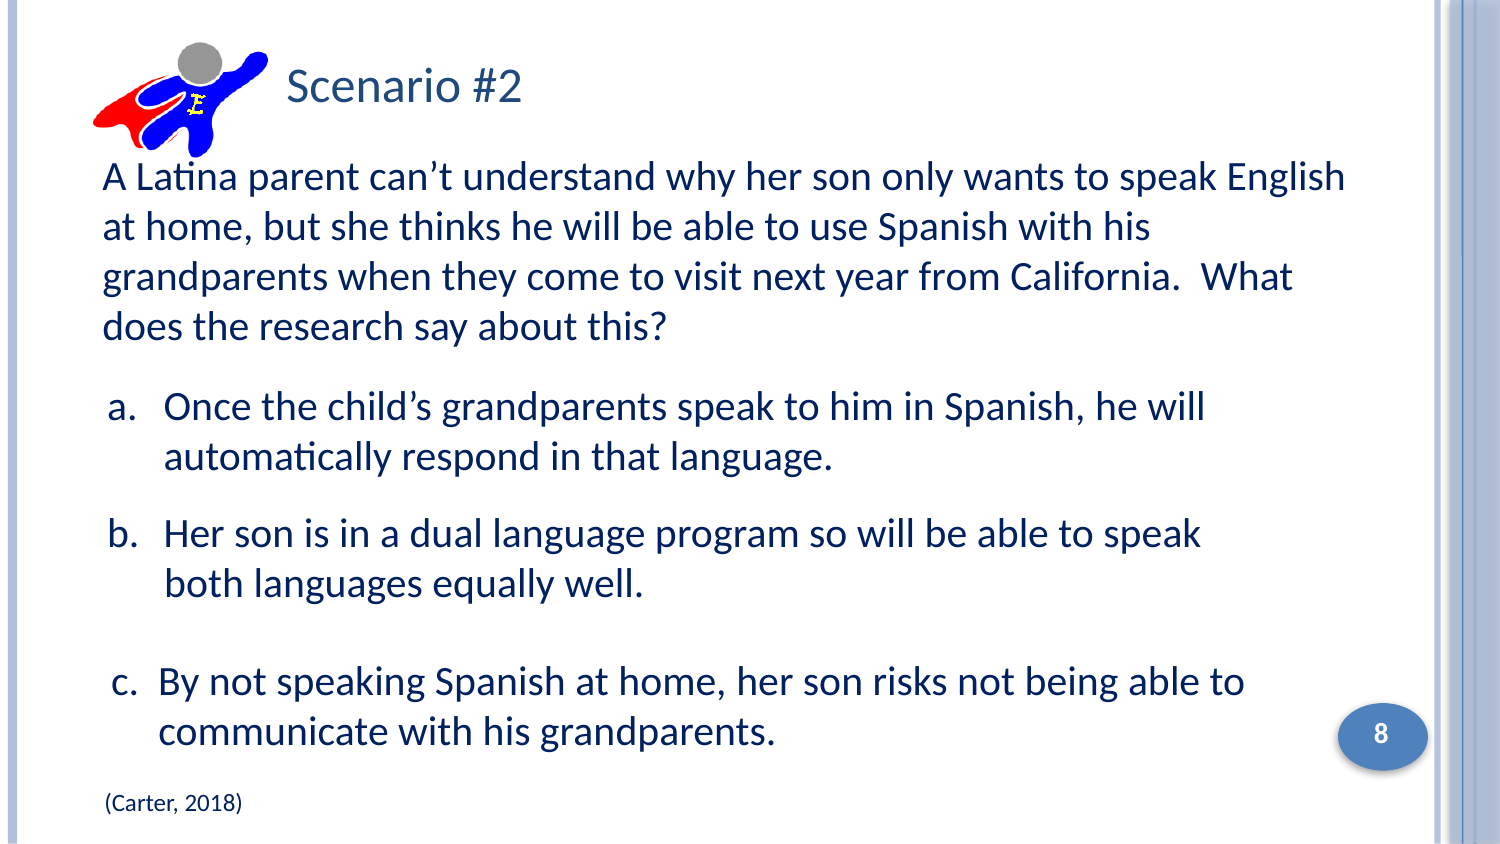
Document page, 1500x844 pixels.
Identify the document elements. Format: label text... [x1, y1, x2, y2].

text_box Scenario #2 [275, 44, 538, 120]
picture [91, 41, 271, 158]
slide_number 8 [1364, 709, 1413, 755]
text_box Once the child’s grandparents speak to him in Spanish, he will automatically respond in that language. [92, 371, 1360, 486]
text_box A Latina parent can’t understand why her son only wants to speak English at home, but she thinks he will be able to use Spanish with his grandparents when they come to visit next year from California. What does the research say about this? [87, 141, 1388, 357]
text_box c. By not speaking Spanish at home, her son risks not being able to communicate with his grandparents. [96, 646, 1364, 762]
text_box (Carter, 2018) [89, 779, 259, 825]
text_box Her son is in a dual language program so will be able to speak both languages equally well. [92, 498, 1360, 664]
